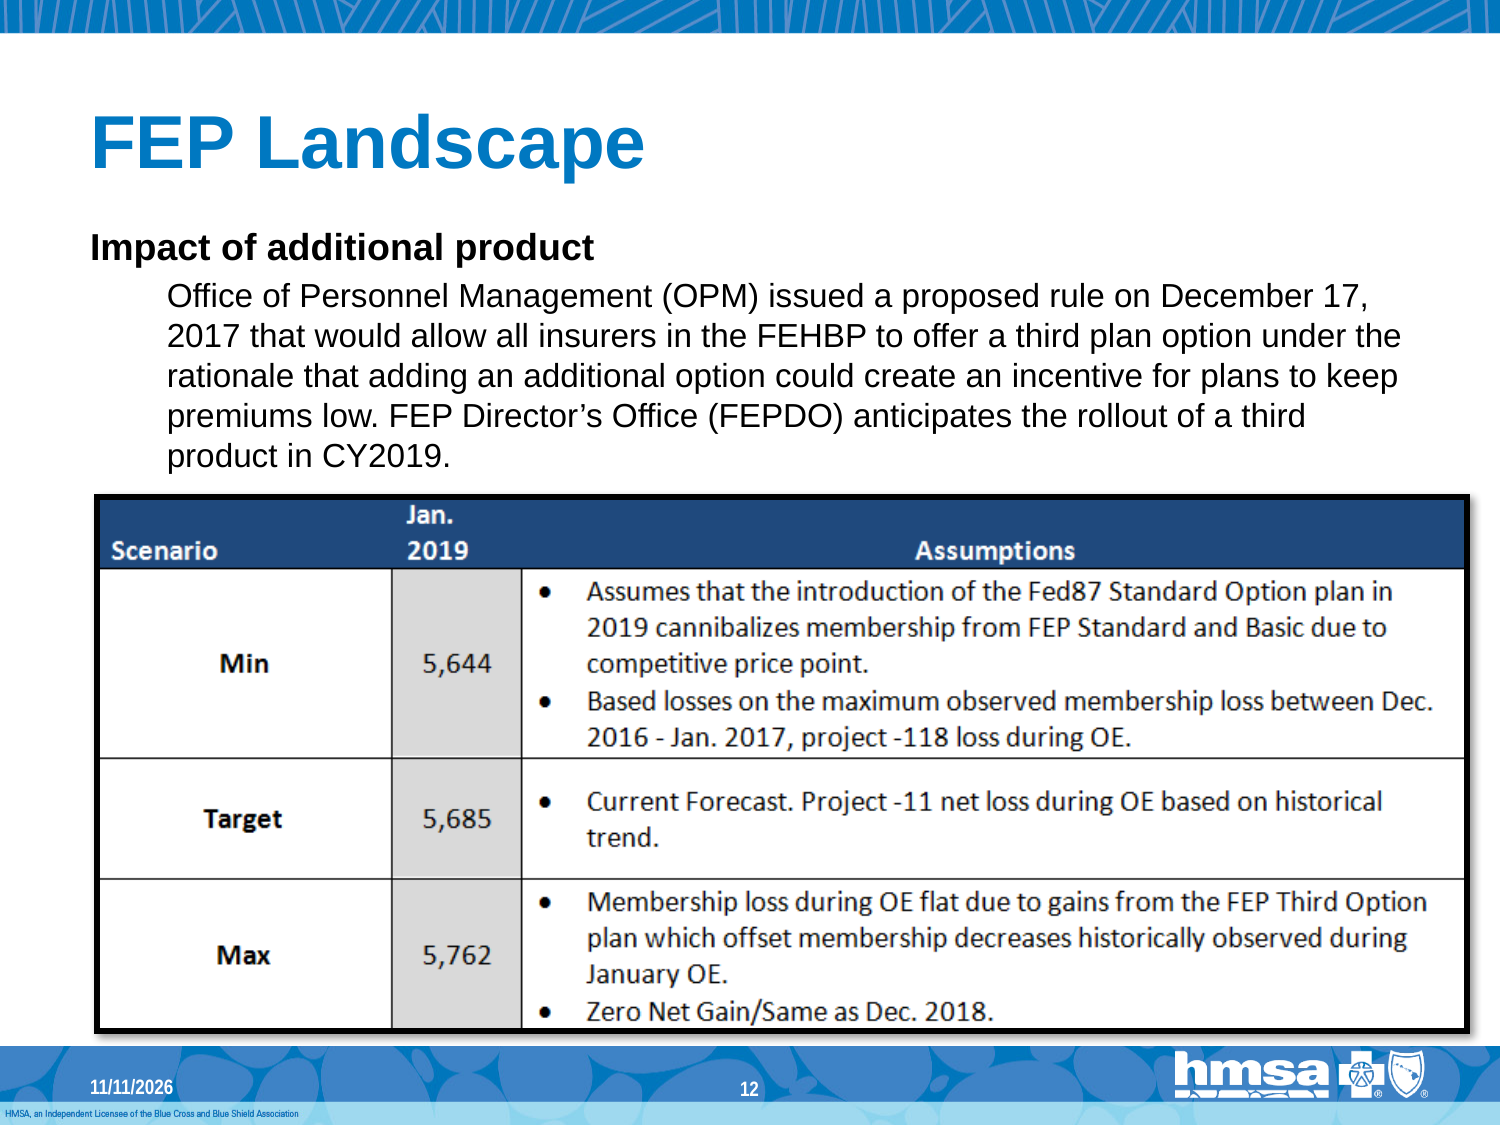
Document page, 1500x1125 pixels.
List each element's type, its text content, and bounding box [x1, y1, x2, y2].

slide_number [75, 1059, 425, 1113]
picture [0, 1046, 1500, 1125]
list Impact of additional product Office of Personnel Management (OPM) issued a proposed rule on December 17, 2017 that would allow all insurers in the FEHBP to offer a third plan option under the rationale that adding an additional option could create an incentive for plans to keep premiums low. FEP Director’s Office (FEPDO) anticipates the rollout of a third product in CY2019. [75, 215, 1425, 440]
picture [99, 499, 1465, 1029]
title FEP Landscape [75, 45, 1425, 215]
picture [0, 0, 1500, 34]
slide_number 12 [725, 1064, 1075, 1113]
